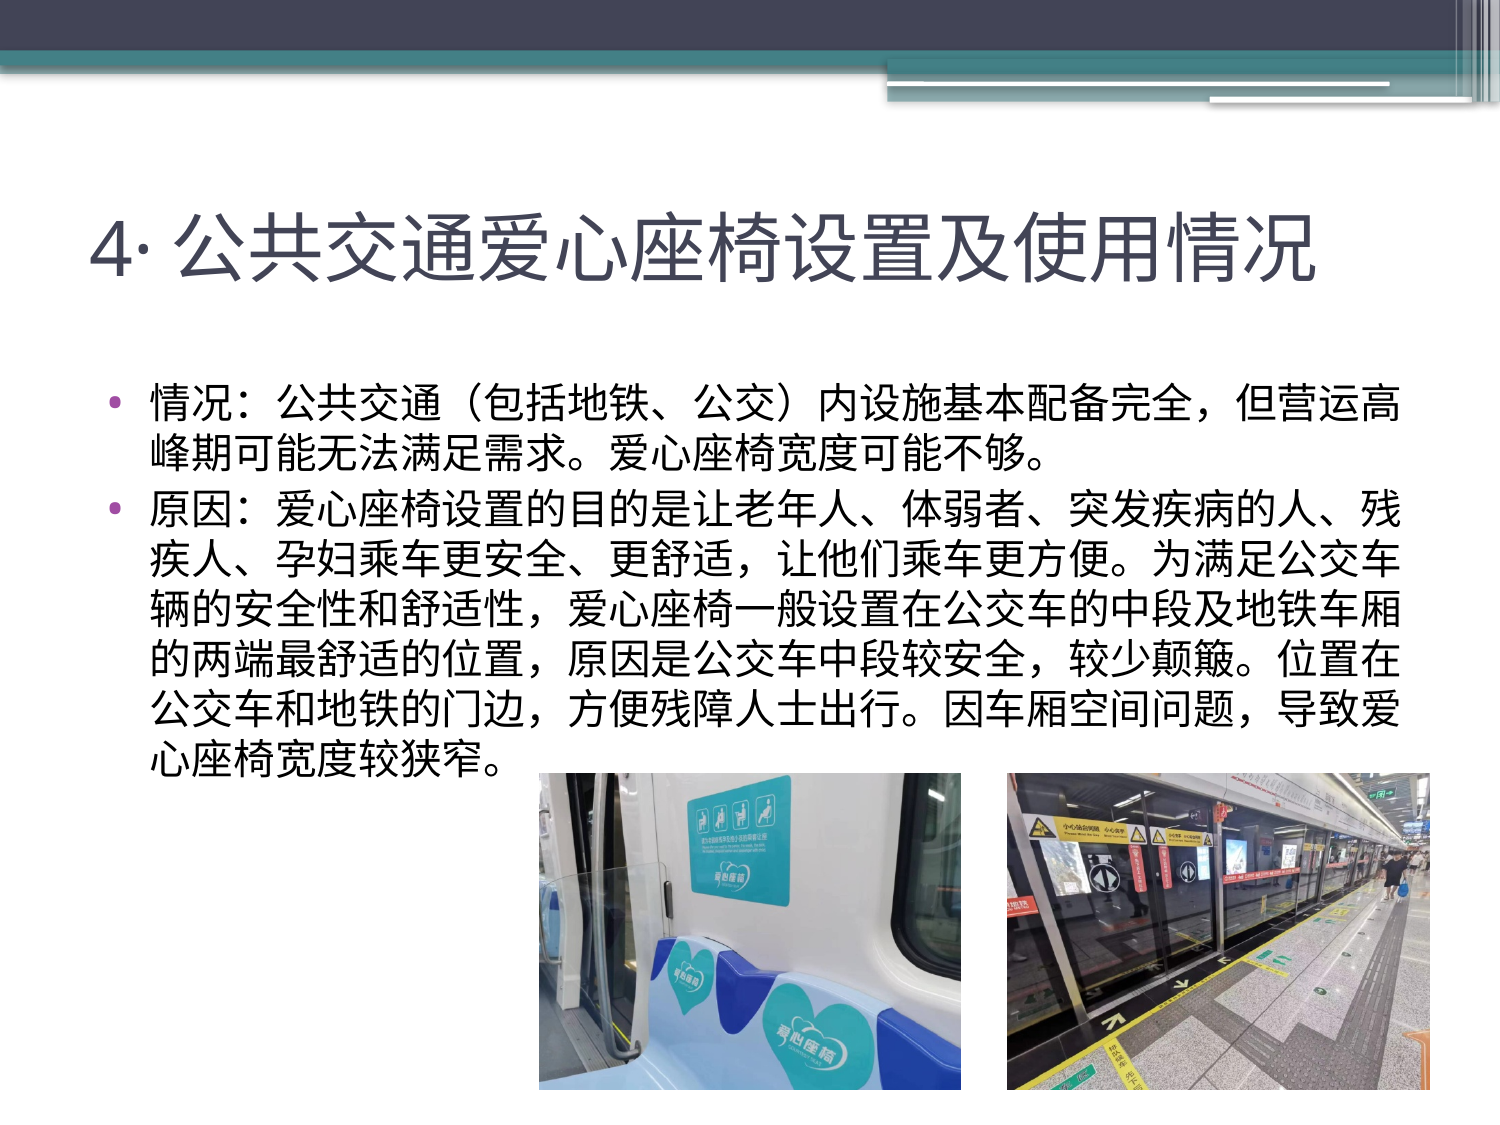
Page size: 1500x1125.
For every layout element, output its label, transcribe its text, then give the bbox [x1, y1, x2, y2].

picture [1007, 773, 1430, 1090]
picture [538, 773, 961, 1090]
title 4·公共交通爱心座椅设置及使用情况 [75, 152, 1442, 340]
list 情况：公共交通（包括地铁、公交）内设施基本配备完全，但营运高峰期可能无法满足需求。爱心座椅宽度可能不够。 原因：爱心座椅设置的目的是让老年人、体弱者、突发疾病的人、残疾人、孕妇乘车更安全、更舒适，让他们乘车更方便。为满足公交车辆的安全性和舒适性，爱心座椅一般设置在公交车的中段及地铁车厢的两端最舒适的位置，原因是公交车中段较安全，较少颠簸。位置在公交车和地铁的门边，方便残障人士出行。因车厢空间问题，导致爱心座椅宽度较狭窄。 [75, 368, 1425, 1079]
